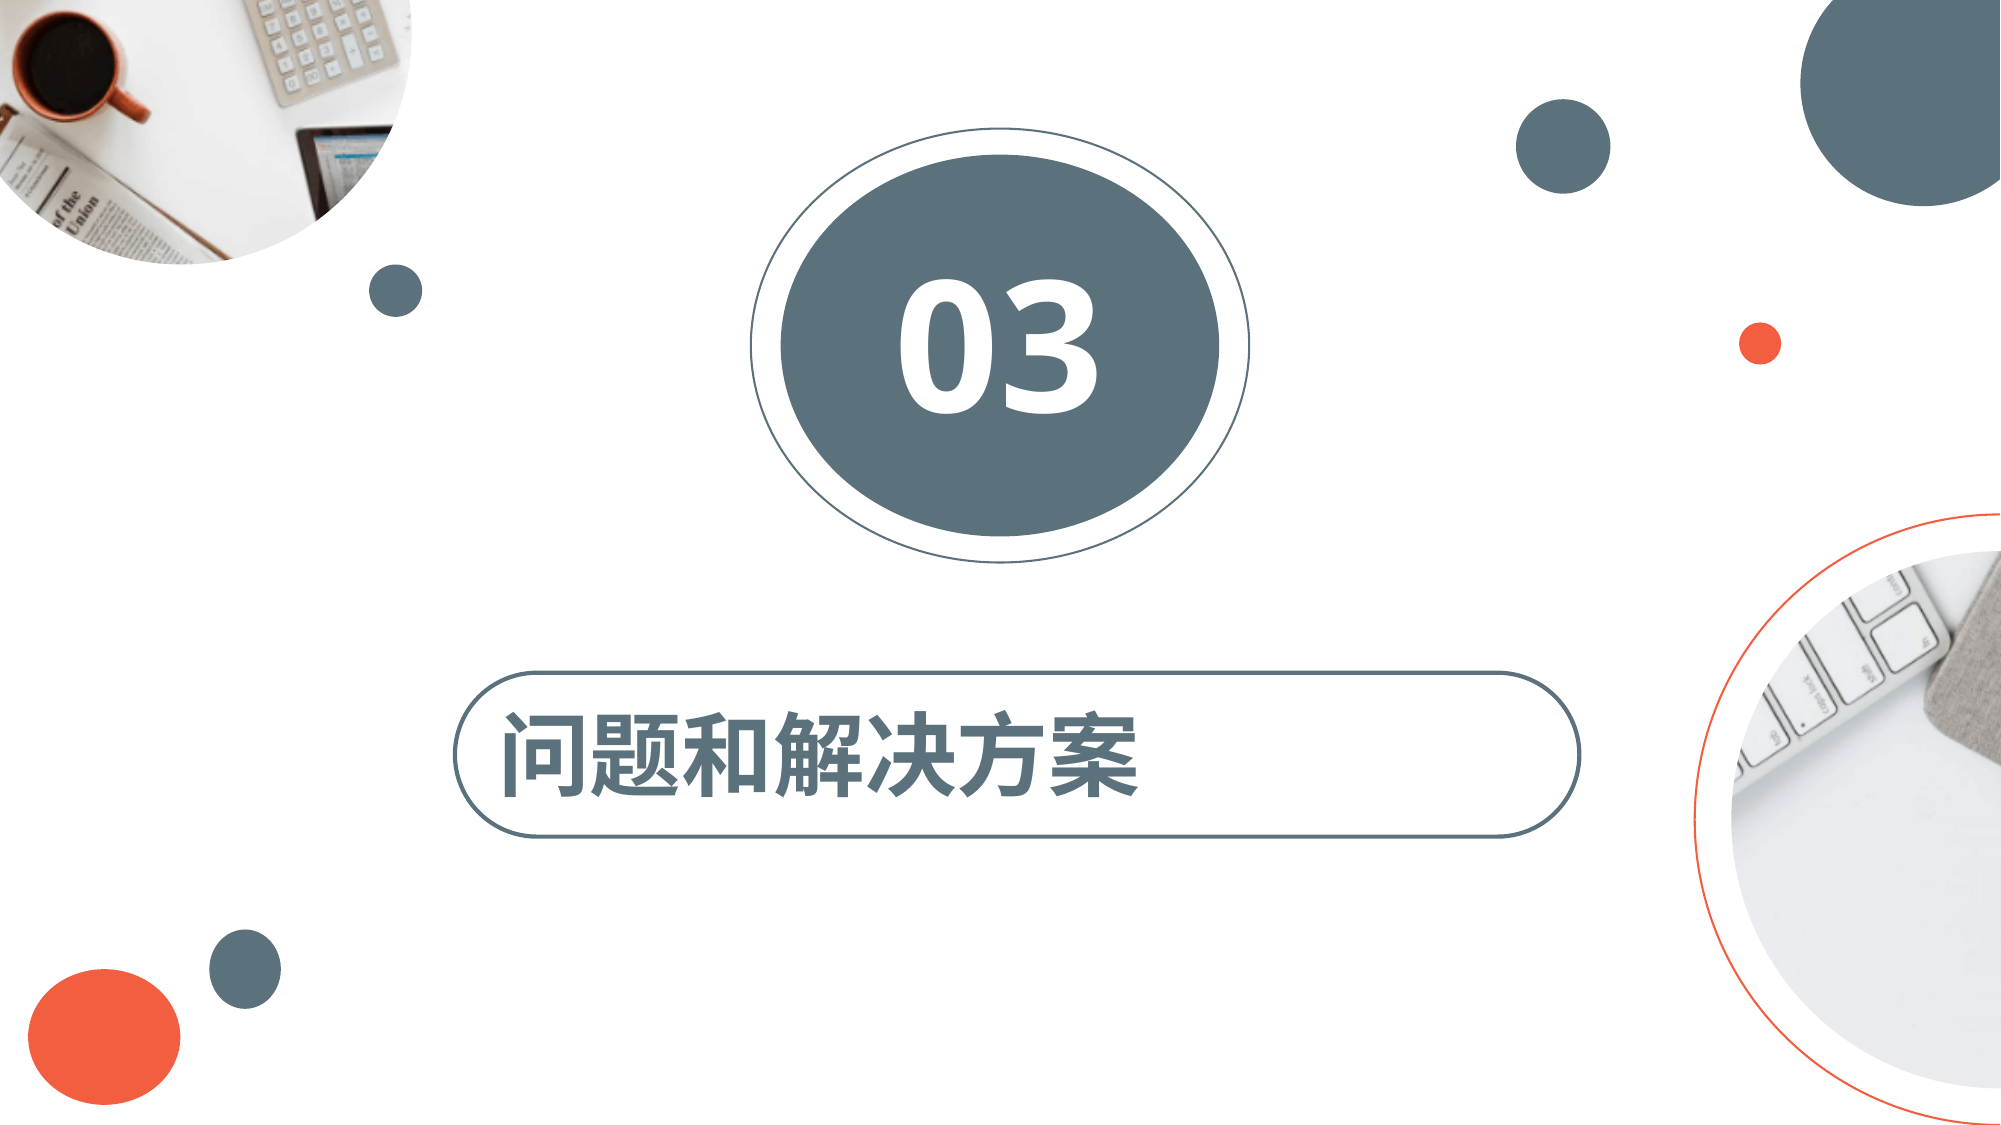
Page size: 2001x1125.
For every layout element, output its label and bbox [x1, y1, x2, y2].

text_box [368, 263, 424, 318]
text_box [0, 0, 413, 266]
text_box [208, 928, 282, 1010]
text_box [1694, 514, 2000, 1125]
text_box [1738, 321, 1783, 366]
text_box [454, 672, 1580, 837]
text_box [1799, 0, 2000, 208]
text_box [1514, 98, 1612, 195]
text_box [27, 968, 182, 1106]
text_box [750, 128, 1250, 563]
